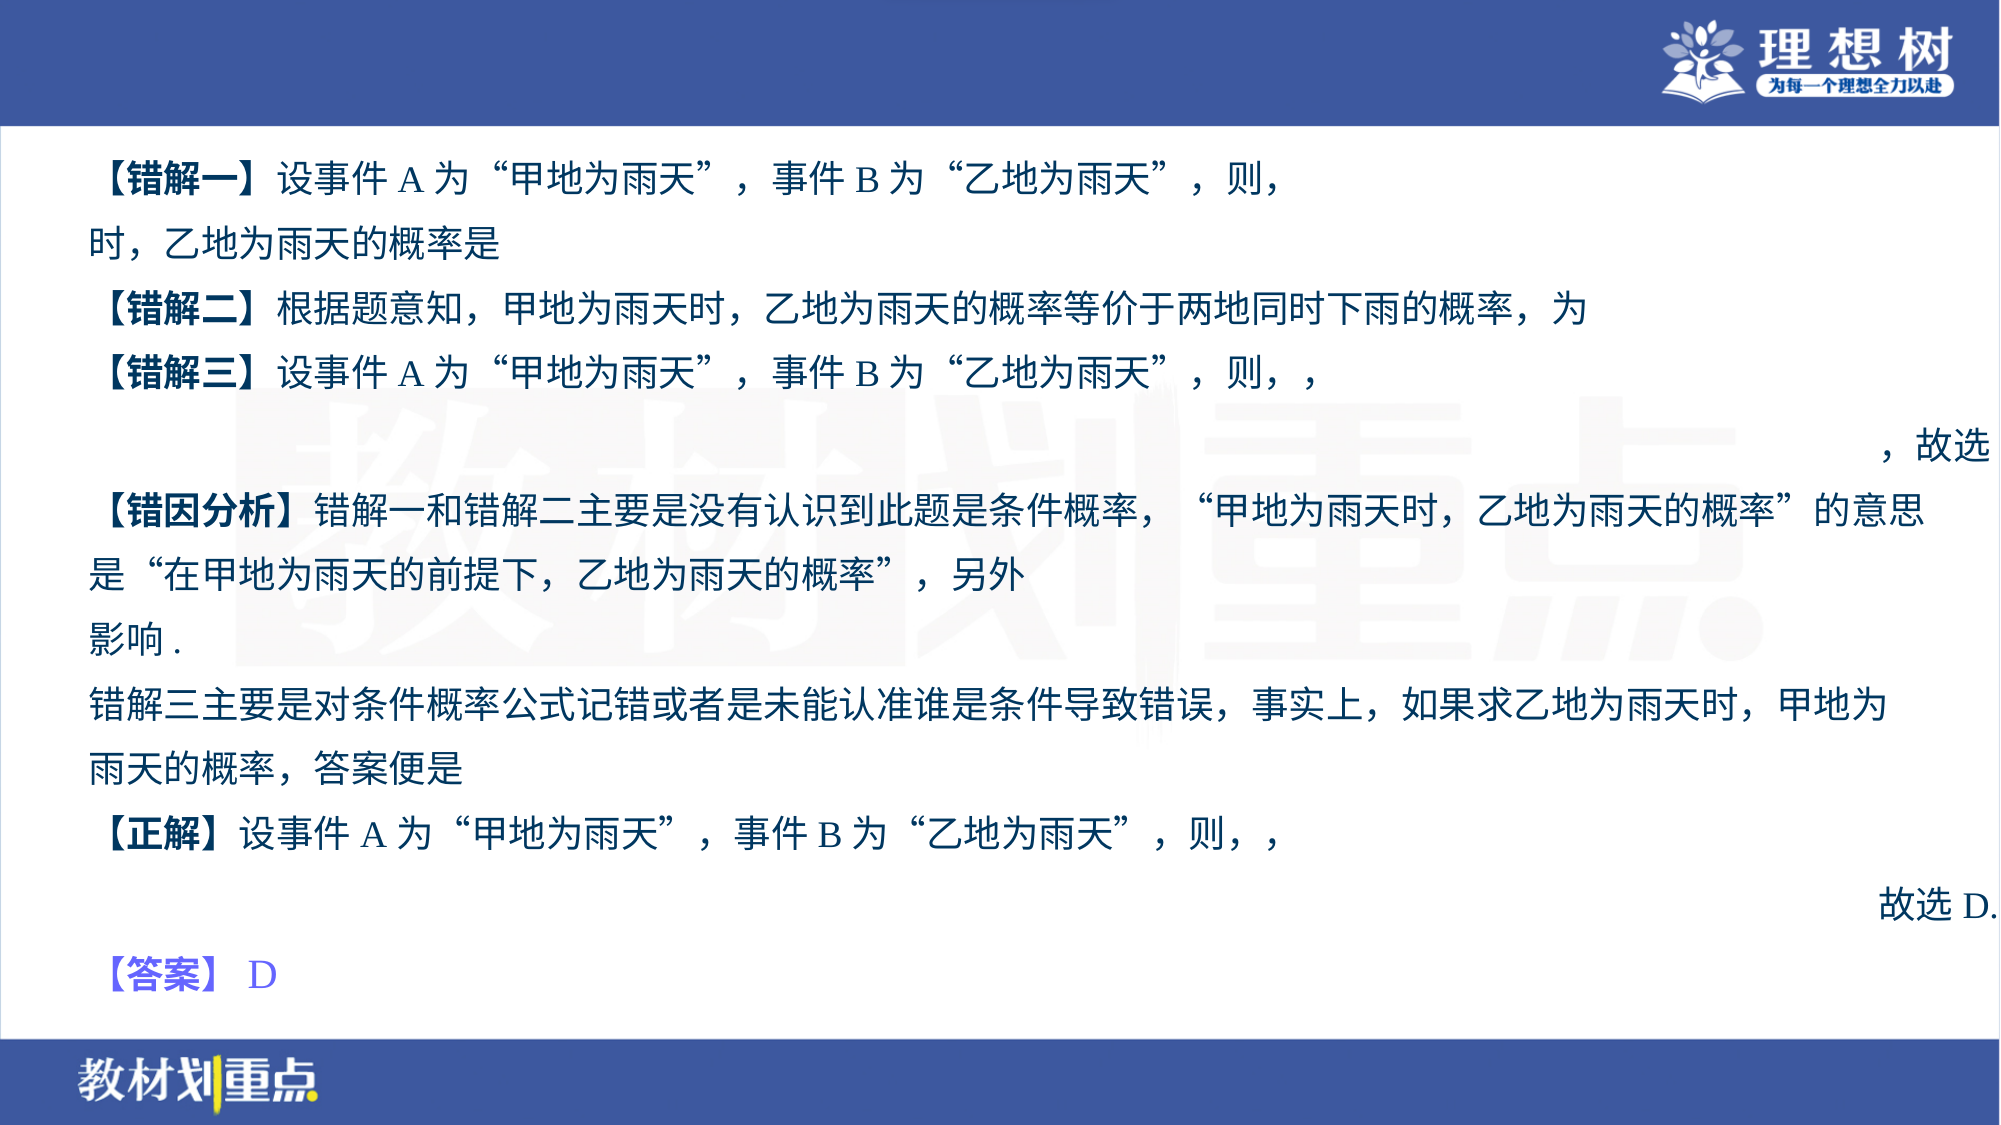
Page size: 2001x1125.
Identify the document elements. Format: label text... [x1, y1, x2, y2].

picture [0, 0, 2000, 1125]
text_box 【答案】D [88, 926, 1911, 991]
